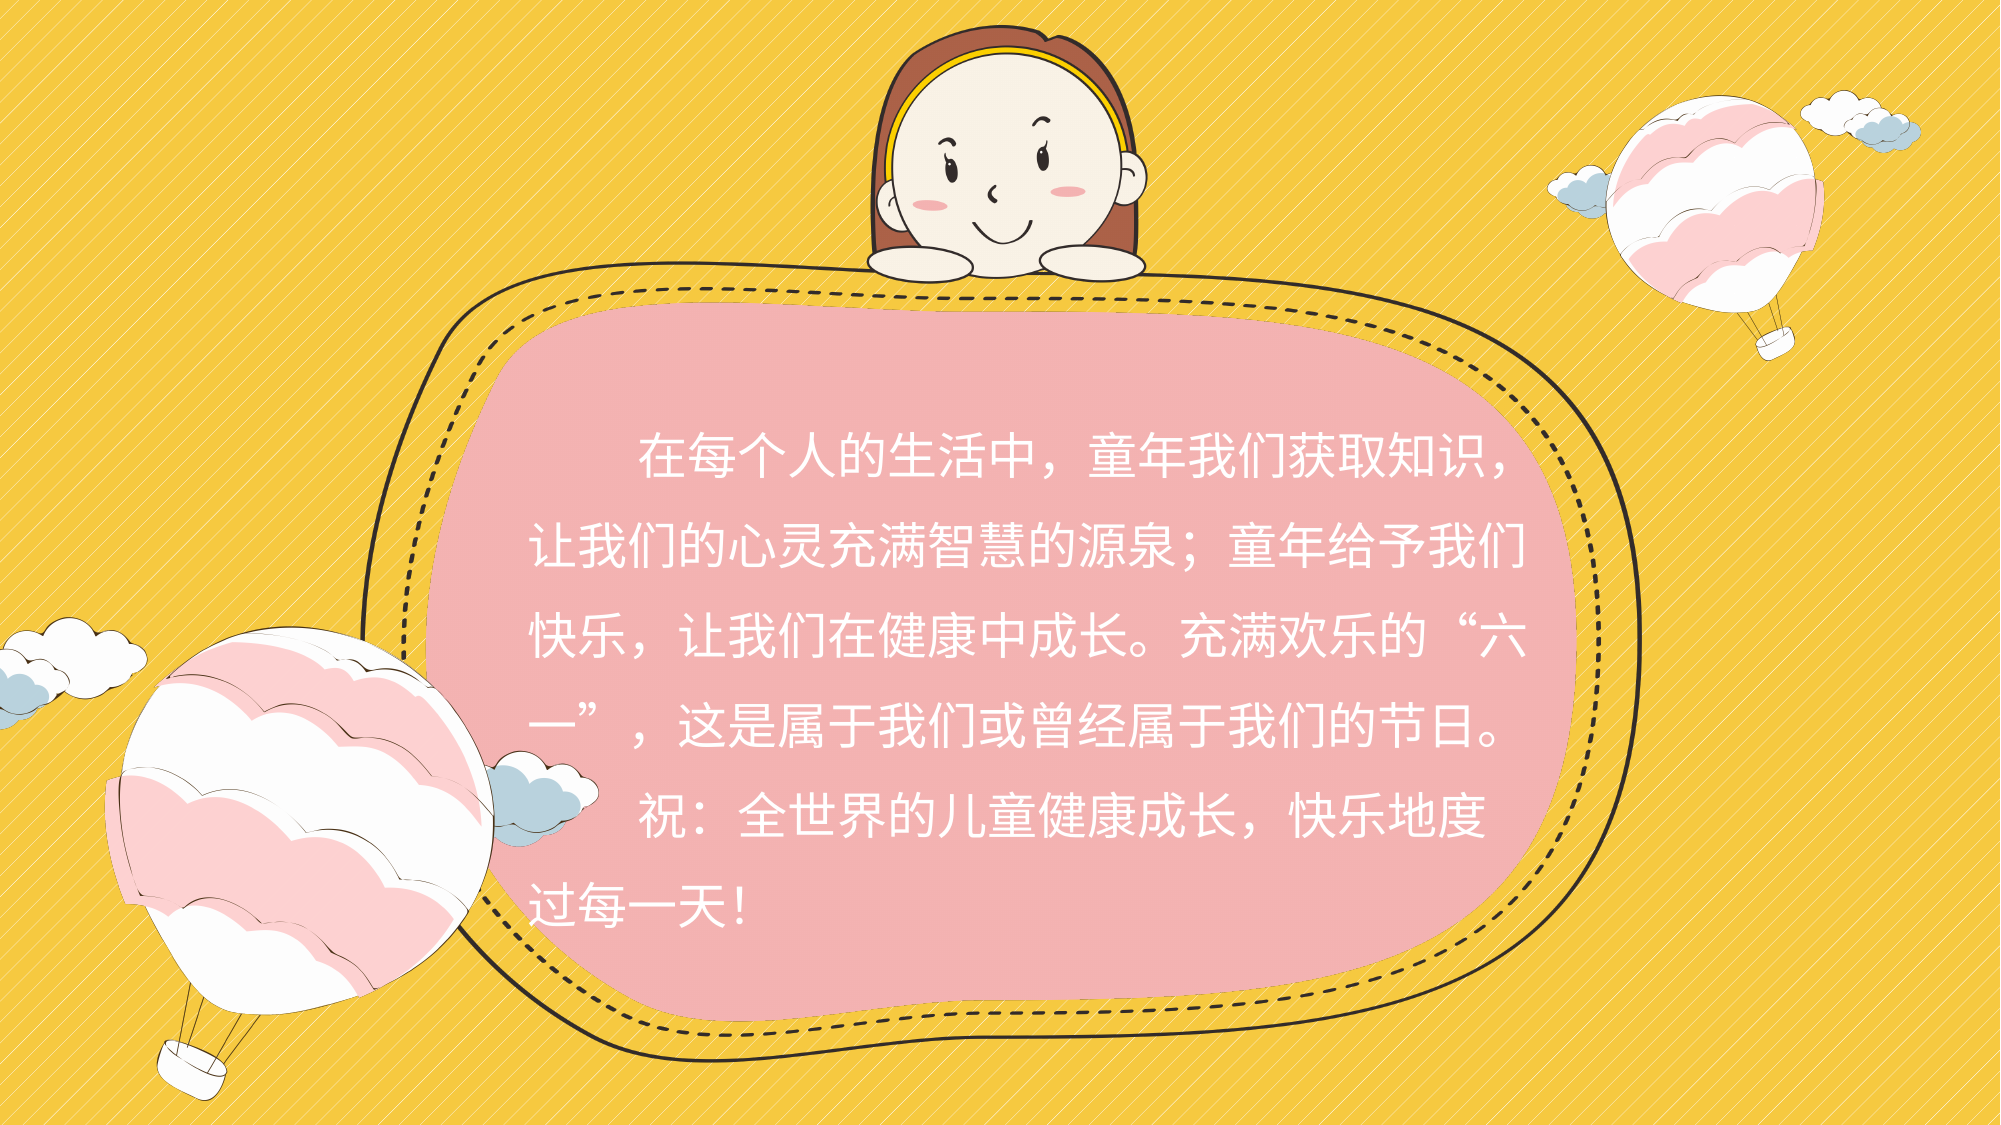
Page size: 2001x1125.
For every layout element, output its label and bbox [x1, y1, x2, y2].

picture [0, 0, 1921, 1101]
text_box [0, 0, 2000, 1125]
